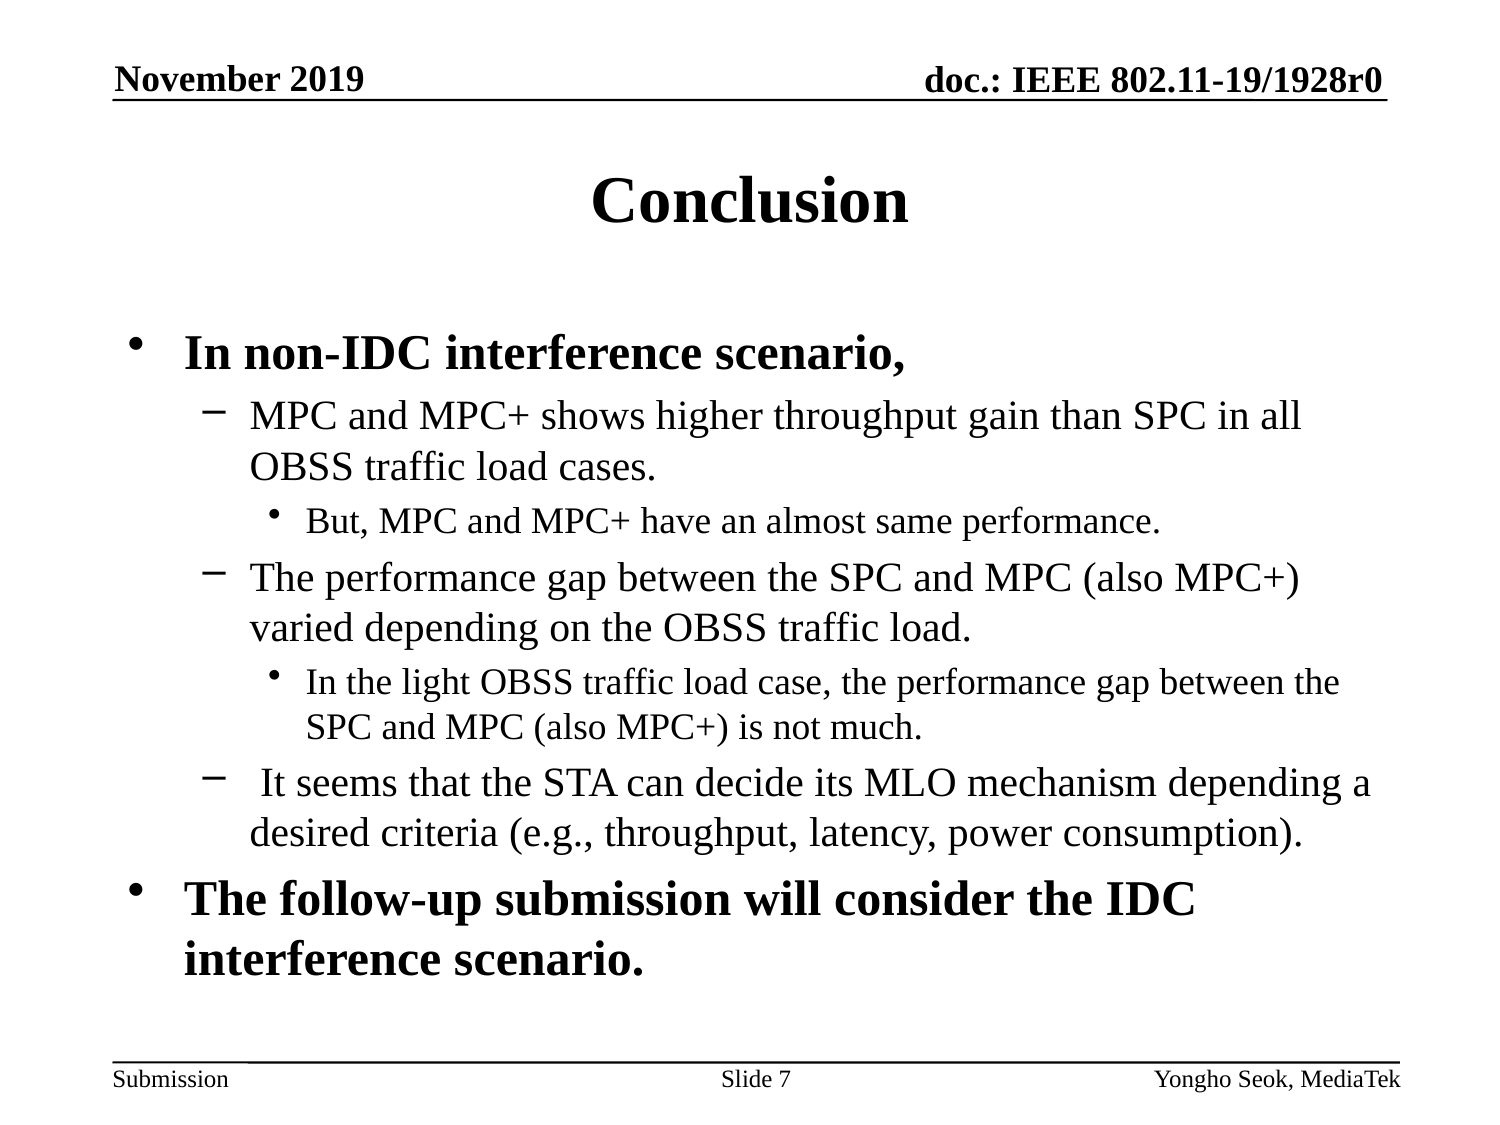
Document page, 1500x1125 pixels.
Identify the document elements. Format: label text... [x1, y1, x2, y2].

title Conclusion [0, 112, 1500, 288]
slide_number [114, 53, 423, 100]
footer Yongho Seok, MediaTek [878, 1061, 1402, 1093]
slide_number Slide 7 [720, 1061, 792, 1093]
list In non-IDC interference scenario, MPC and MPC+ shows higher throughput gain than SPC in all OBSS traffic load cases. But, MPC and MPC+ have an almost same performance. The performance gap between the SPC and MPC (also MPC+) varied depending on the OBSS traffic load. In the light OBSS traffic load case, the performance gap between the SPC and MPC (also MPC+) is not much. It seems that the STA can decide its MLO mechanism depending a desired criteria (e.g., throughput, latency, power consumption). The follow-up submission will consider the IDC interference scenario. [112, 312, 1388, 988]
